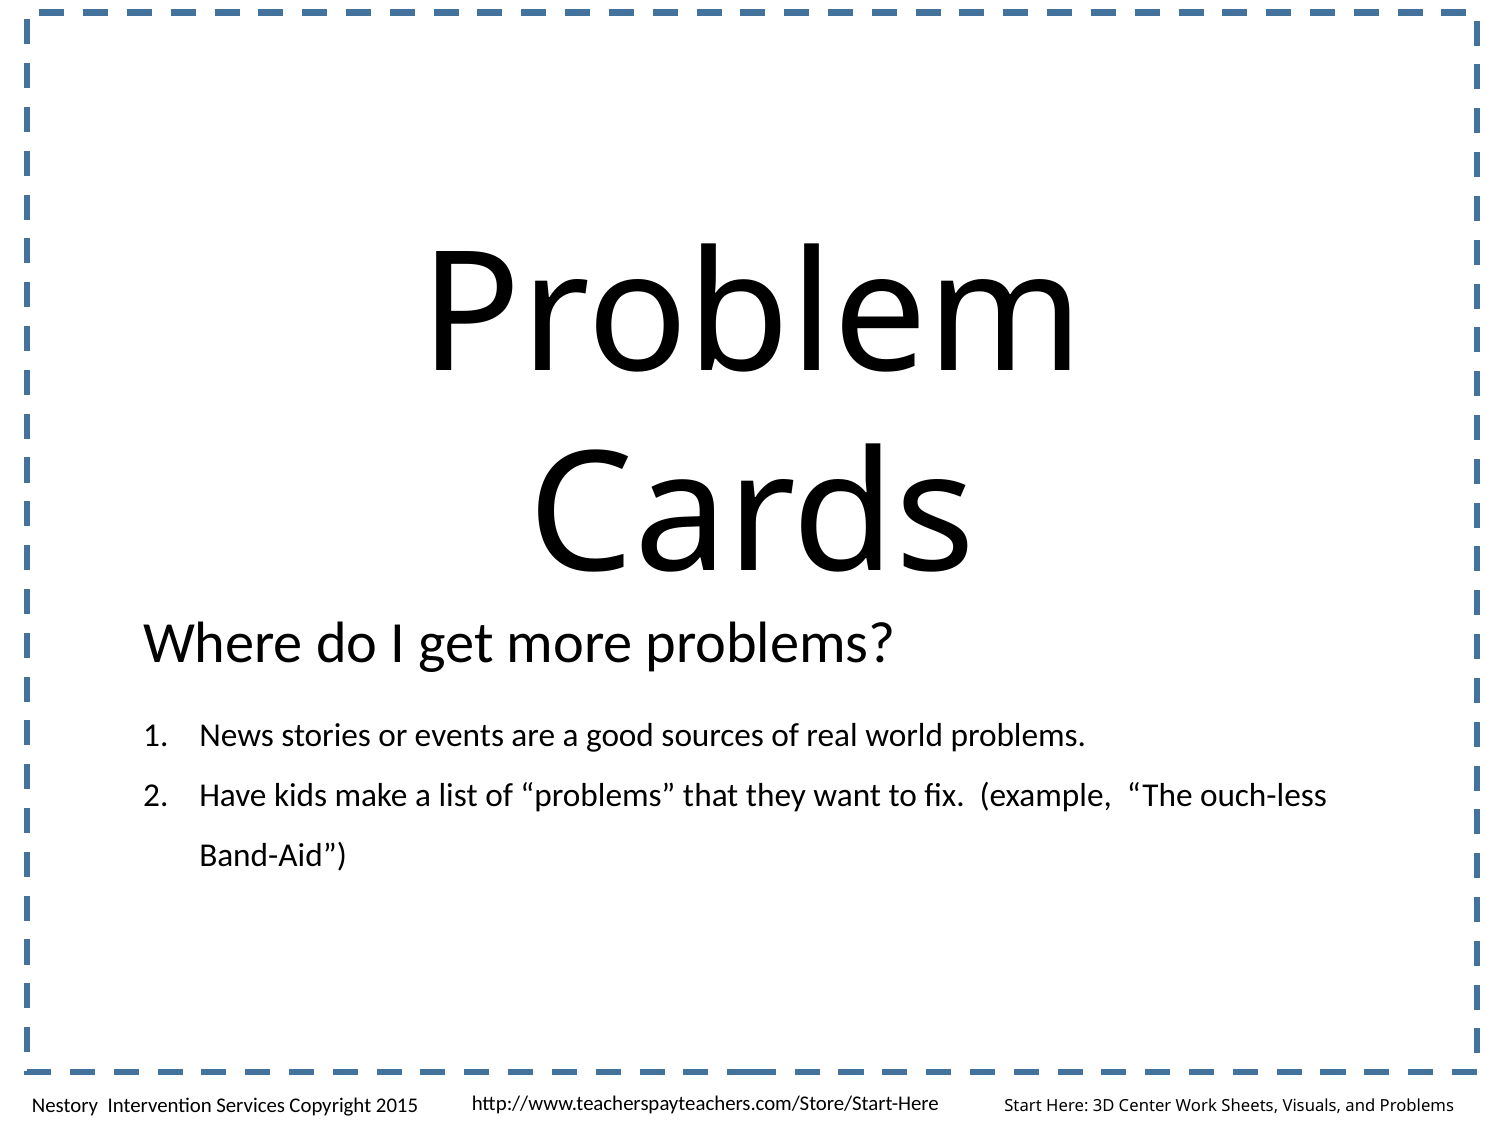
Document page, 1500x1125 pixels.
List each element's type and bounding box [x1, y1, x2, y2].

text_box [26, 11, 1478, 1067]
text_box [13, 1067, 1500, 1125]
